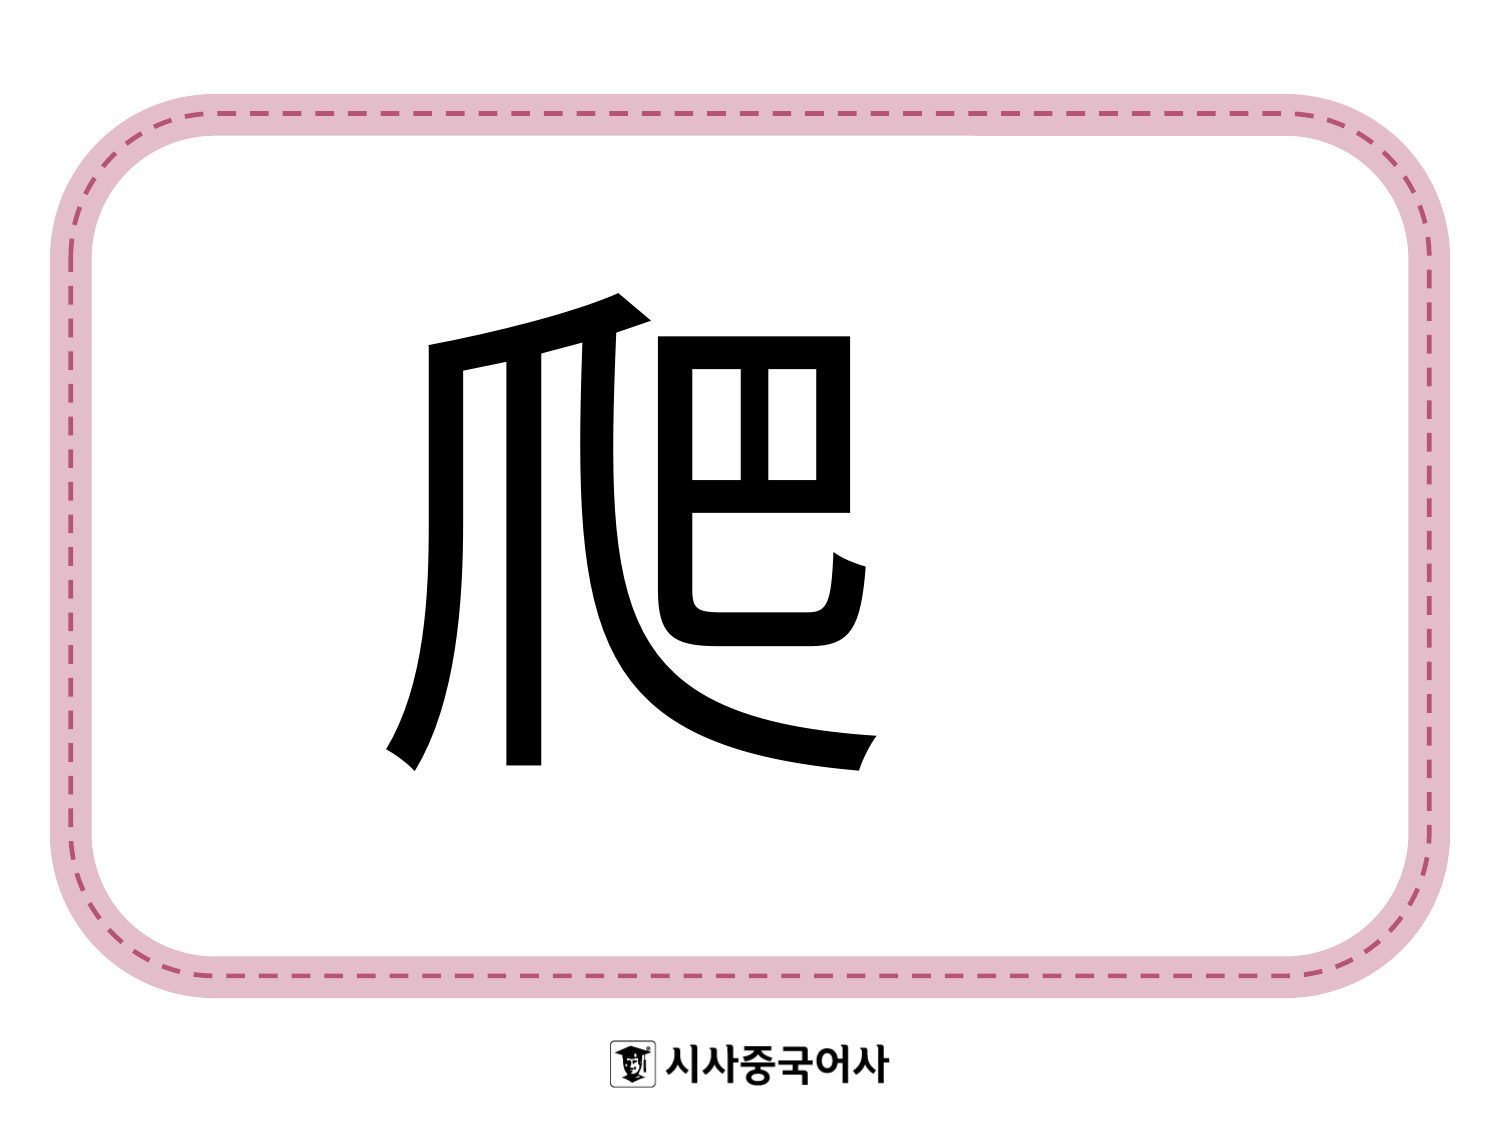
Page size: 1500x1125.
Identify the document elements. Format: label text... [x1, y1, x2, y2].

picture [602, 1034, 898, 1094]
text_box 爬 [145, 189, 1354, 853]
